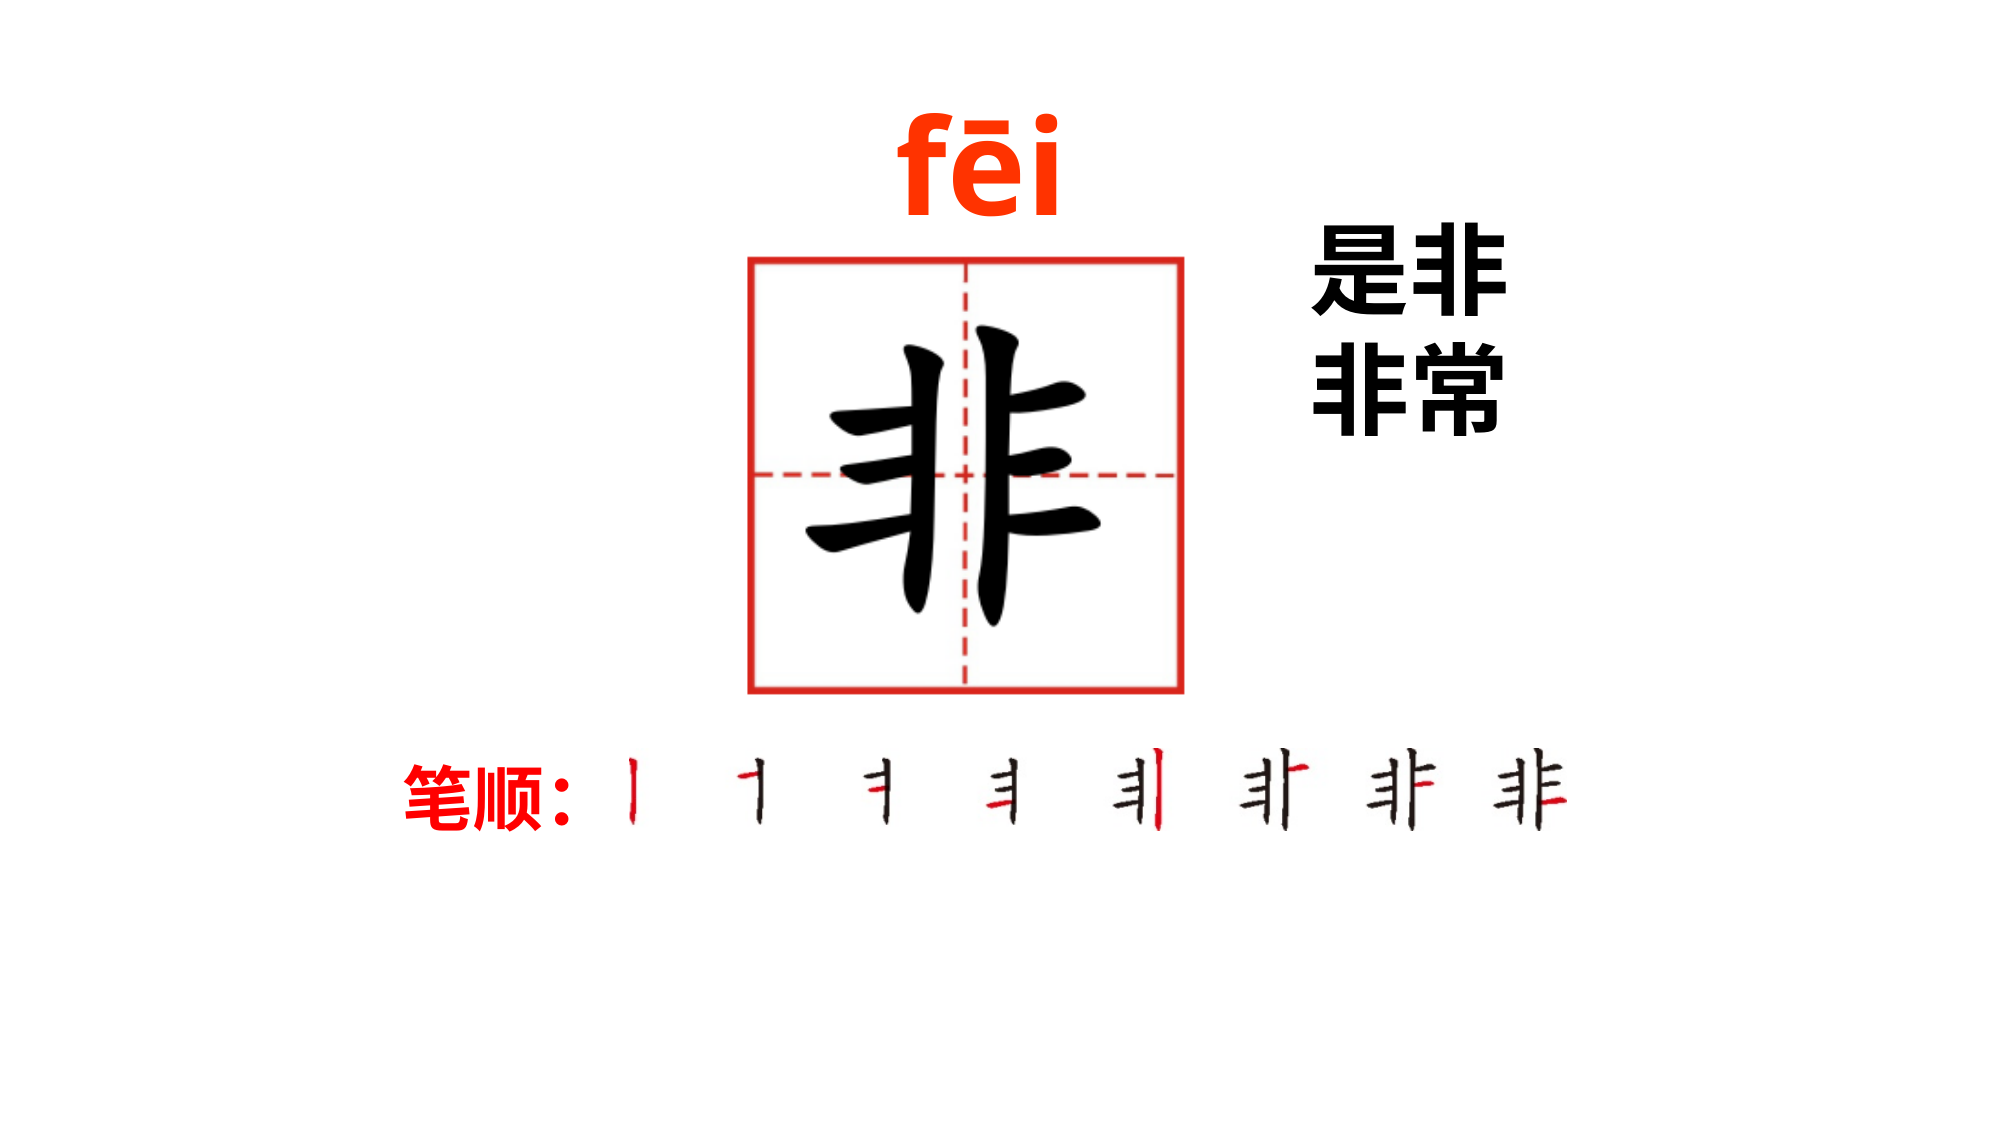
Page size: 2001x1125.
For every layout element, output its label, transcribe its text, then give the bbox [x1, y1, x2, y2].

picture [746, 250, 1192, 702]
text_box 是非 非常 [1295, 200, 1925, 455]
text_box 笔顺： [388, 730, 625, 847]
text_box fēi [881, 74, 1082, 249]
picture [629, 748, 1567, 831]
